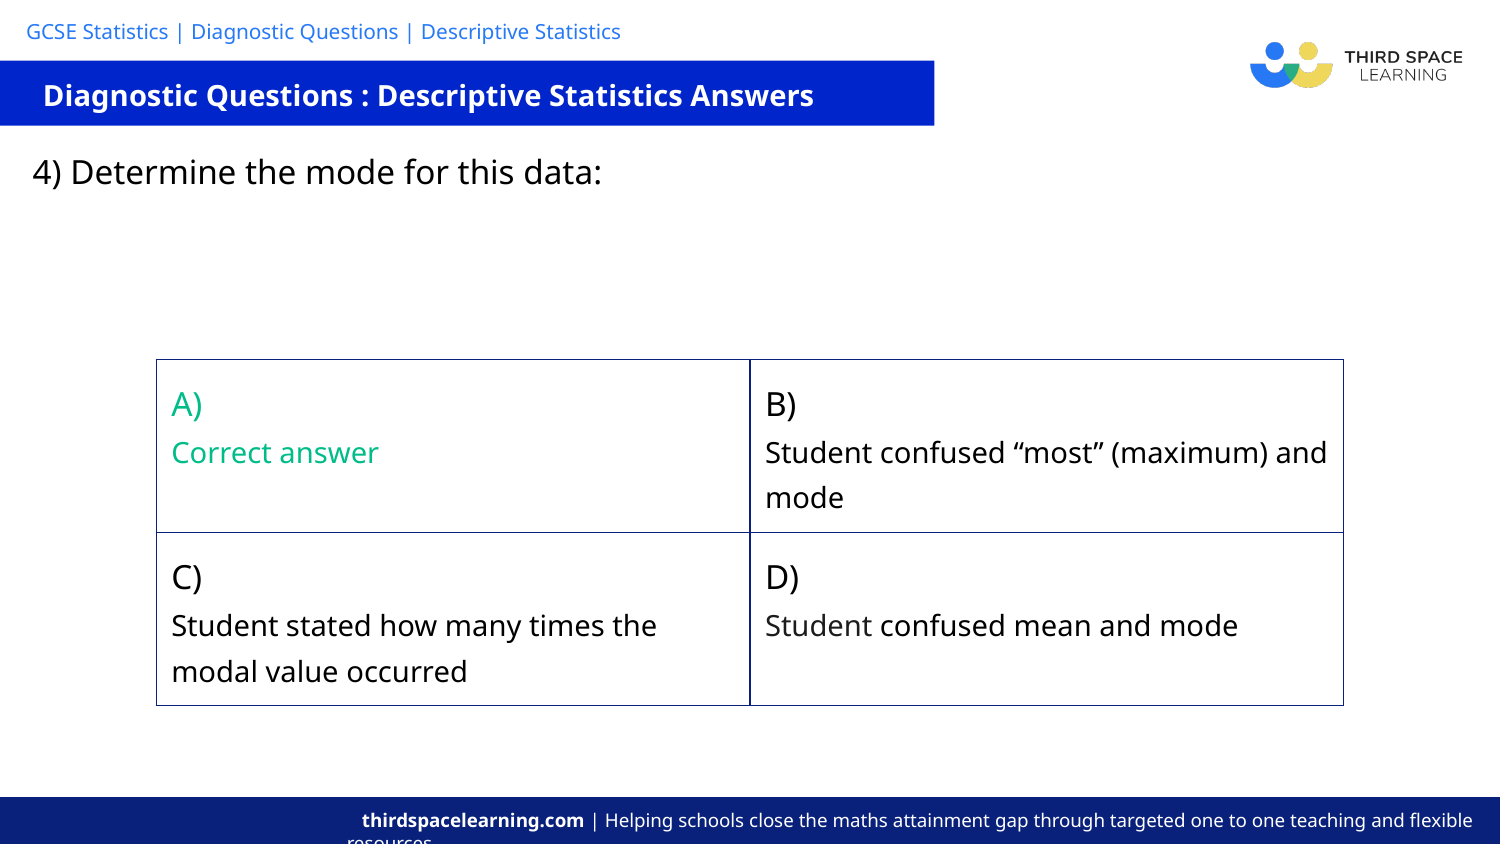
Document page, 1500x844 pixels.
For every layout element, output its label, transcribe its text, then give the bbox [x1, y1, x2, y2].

picture [1250, 33, 1465, 99]
text_box Diagnostic Questions : Descriptive Statistics Answers [27, 61, 880, 127]
